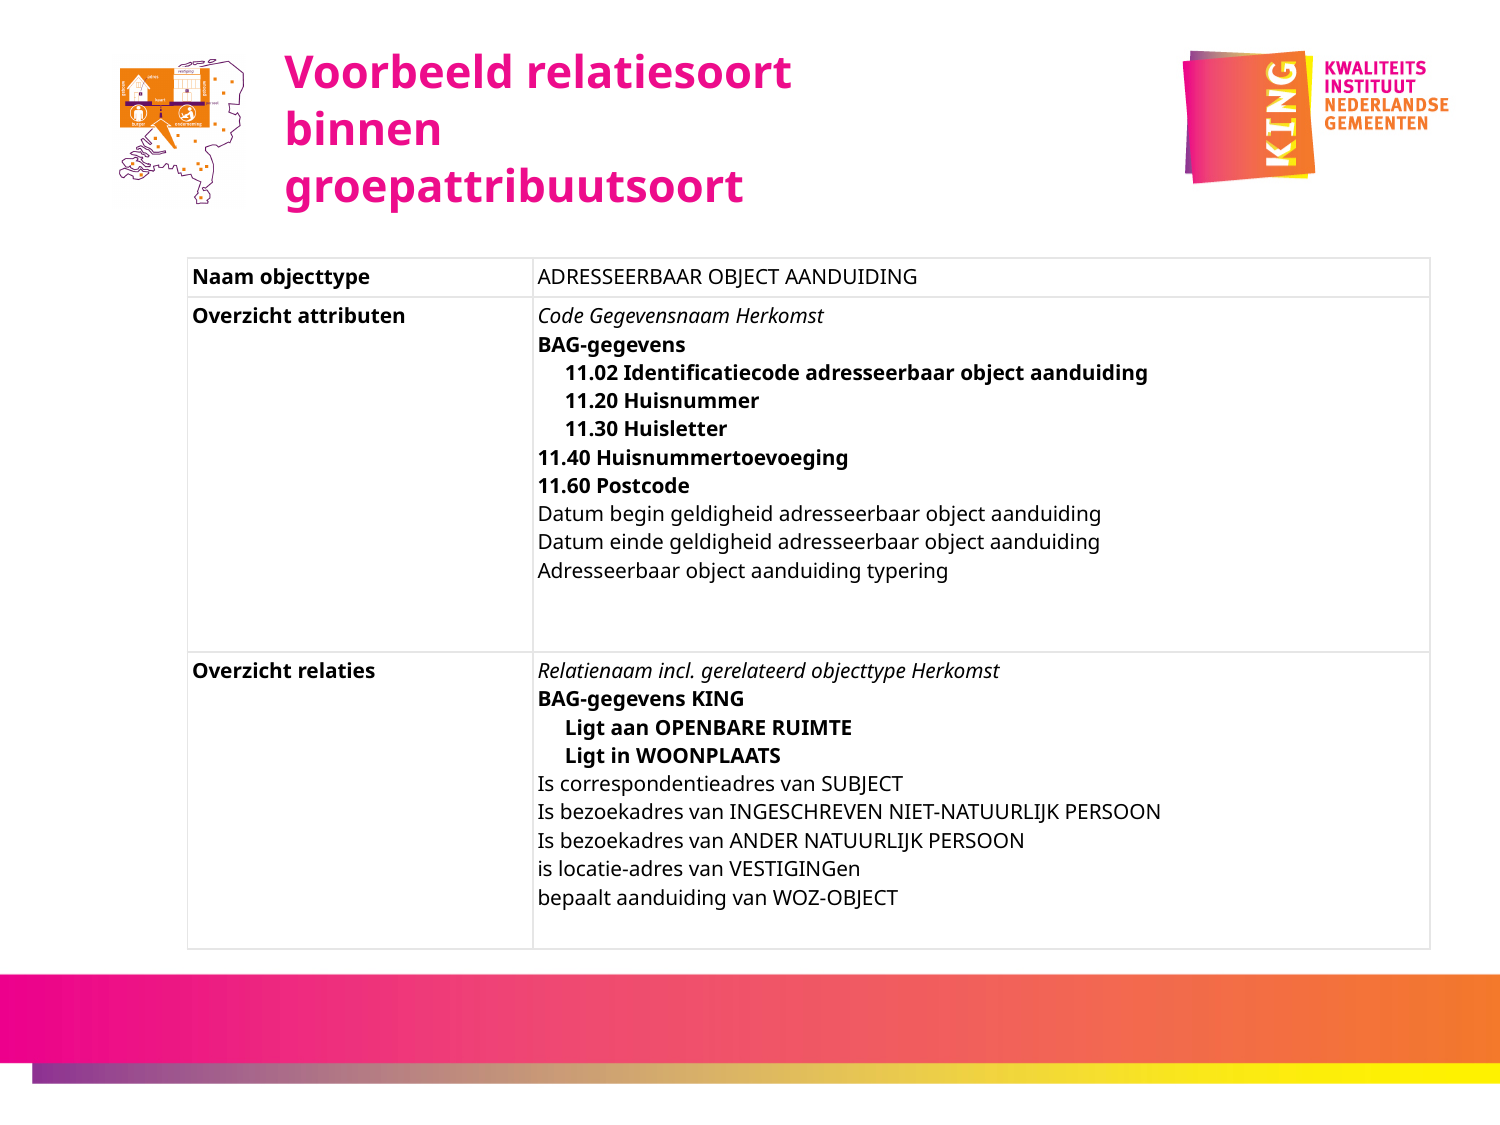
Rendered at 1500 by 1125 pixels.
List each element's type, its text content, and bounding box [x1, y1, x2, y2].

table_cell Code Gegevensnaam Herkomst BAG-gegevens 11.02 Identificatiecode adresseerbaar object aanduiding 11.20 Huisnummer 11.30 Huisletter 11.40 Huisnummertoevoeging 11.60 Postcode Datum begin geldigheid adresseerbaar object aanduiding Datum einde geldigheid adresseerbaar object aanduiding Adresseerbaar object aanduiding typering [534, 298, 1429, 651]
table_cell Overzicht relaties [188, 653, 532, 948]
table_cell Overzicht attributen [188, 298, 532, 651]
table_header Naam objecttype [188, 259, 532, 296]
text_box Voorbeeld relatiesoort binnen groepattribuutsoort [269, 35, 1343, 223]
picture [0, 0, 1500, 1125]
table_header ADRESSEERBAAR OBJECT AANDUIDING [534, 259, 1429, 296]
table_cell Relatienaam incl. gerelateerd objecttype Herkomst BAG-gegevens KING Ligt aan OPENBARE RUIMTE Ligt in WOONPLAATS Is correspondentieadres van SUBJECT Is bezoekadres van INGESCHREVEN NIET-NATUURLIJK PERSOON Is bezoekadres van ANDER NATUURLIJK PERSOON is locatie-adres van VESTIGINGen bepaalt aanduiding van WOZ-OBJECT [534, 653, 1429, 948]
